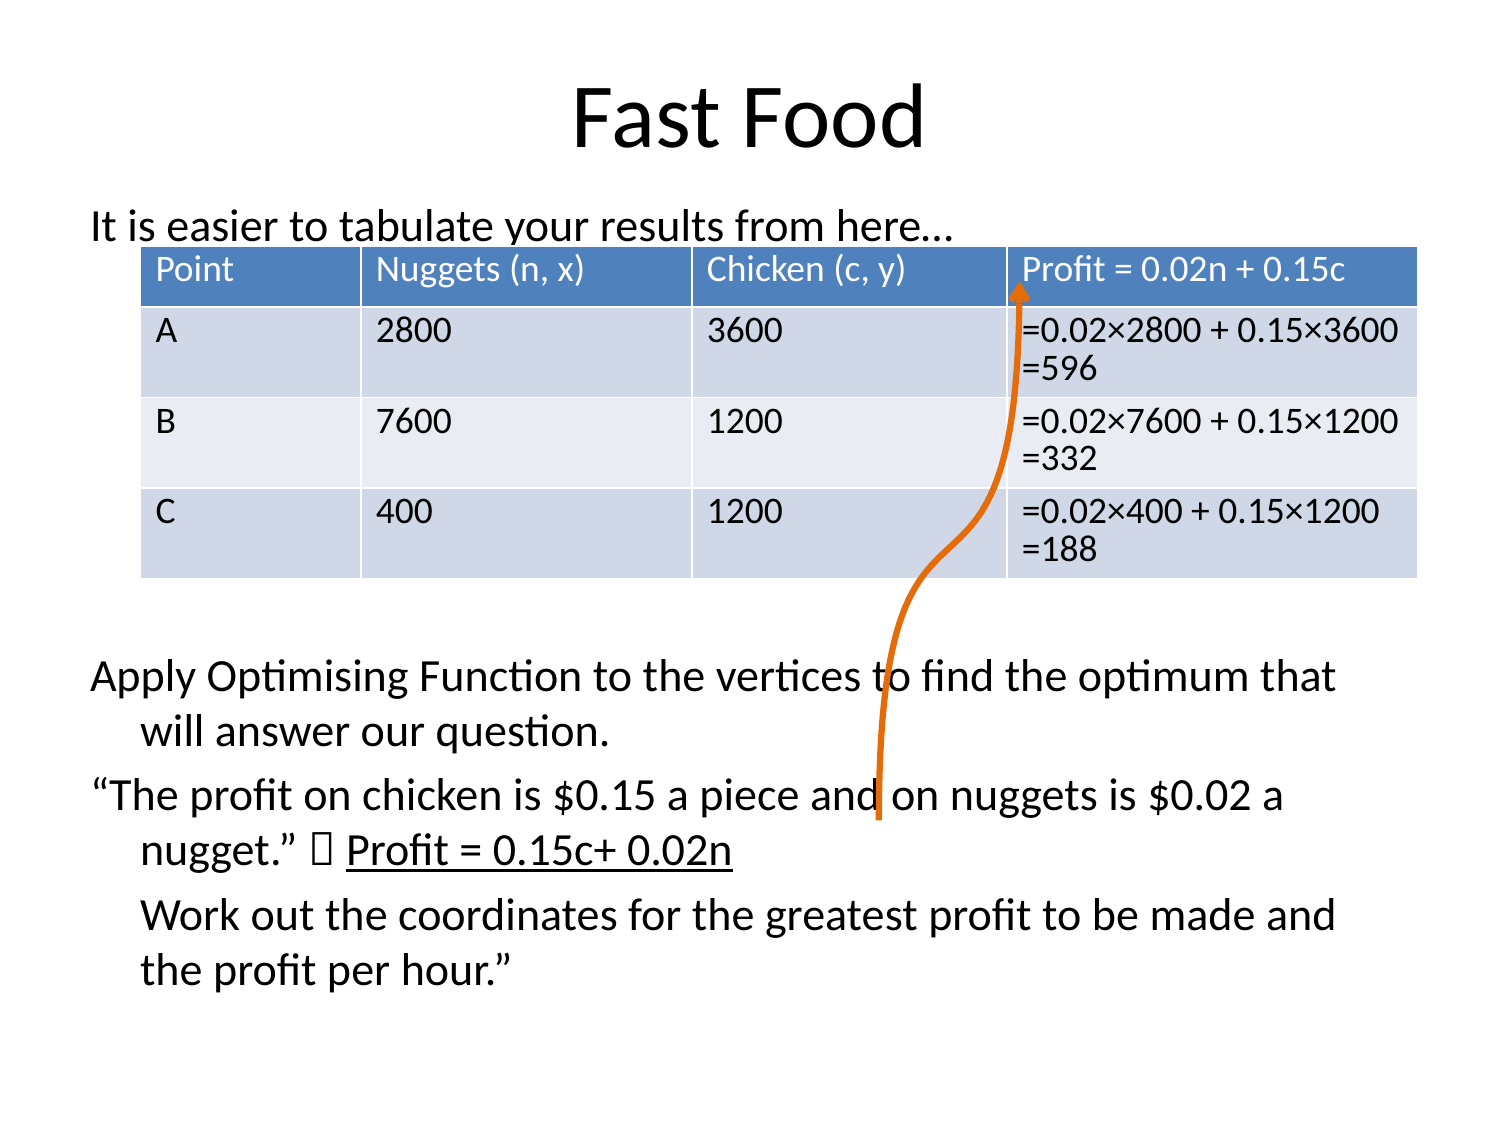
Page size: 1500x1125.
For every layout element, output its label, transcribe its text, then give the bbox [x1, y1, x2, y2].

table_cell C [141, 489, 360, 578]
table_header Nuggets (n, x) [362, 247, 691, 306]
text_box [679, 480, 1219, 622]
table_cell 400 [362, 489, 674, 578]
table_cell =0.02×400 + 0.15×1200 =188 [1222, 489, 1417, 578]
table_cell 1200 [693, 398, 1006, 478]
table_header Profit = 0.02n + 0.15c [1008, 247, 1417, 306]
table_cell 7600 [362, 398, 691, 487]
table_cell =0.02×2800 + 0.15×3600 =596 [1008, 308, 1016, 397]
table_header Point [141, 247, 360, 306]
list It is easier to tabulate your results from here… Apply Optimising Function to the vertices to find the optimum that will answer our question. “The profit on chicken is $0.15 a piece and on nuggets is $0.02 a nugget.”  Profit = 0.15c+ 0.02n Work out the coordinates for the greatest profit to be made and the profit per hour.” [75, 187, 1425, 1005]
title Fast Food [75, 45, 1425, 176]
table_cell =0.02×7600 + 0.15×1200 =332 [1008, 398, 1417, 487]
table_header Chicken (c, y) [693, 247, 1006, 306]
table_cell A [141, 308, 360, 397]
table_cell B [141, 398, 360, 487]
table_cell 2800 [362, 308, 691, 397]
table_cell 3600 [693, 308, 1006, 397]
table_cell =0.02×2800 + 0.15×3600 =596 [1018, 308, 1417, 397]
